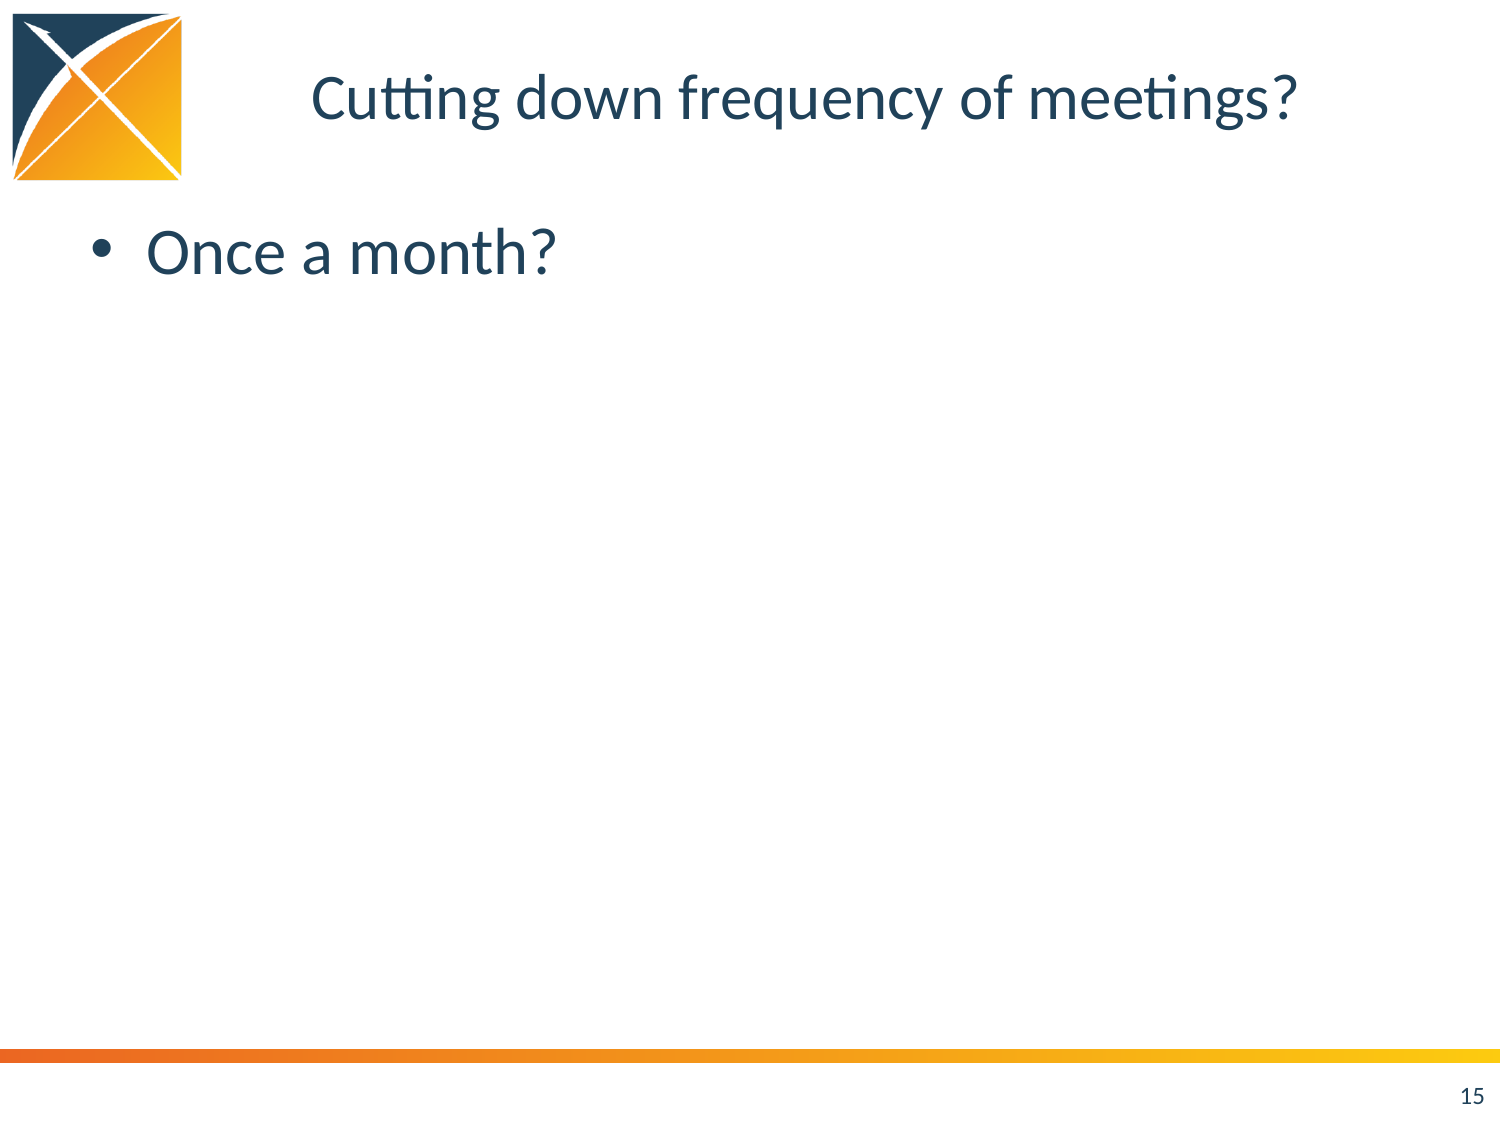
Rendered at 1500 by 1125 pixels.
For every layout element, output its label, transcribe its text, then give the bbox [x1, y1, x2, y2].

list Once a month? [75, 200, 1425, 1005]
slide_number 15 [1149, 1065, 1500, 1125]
title Cutting down frequency of meetings? [187, 24, 1425, 163]
picture [0, 0, 206, 200]
